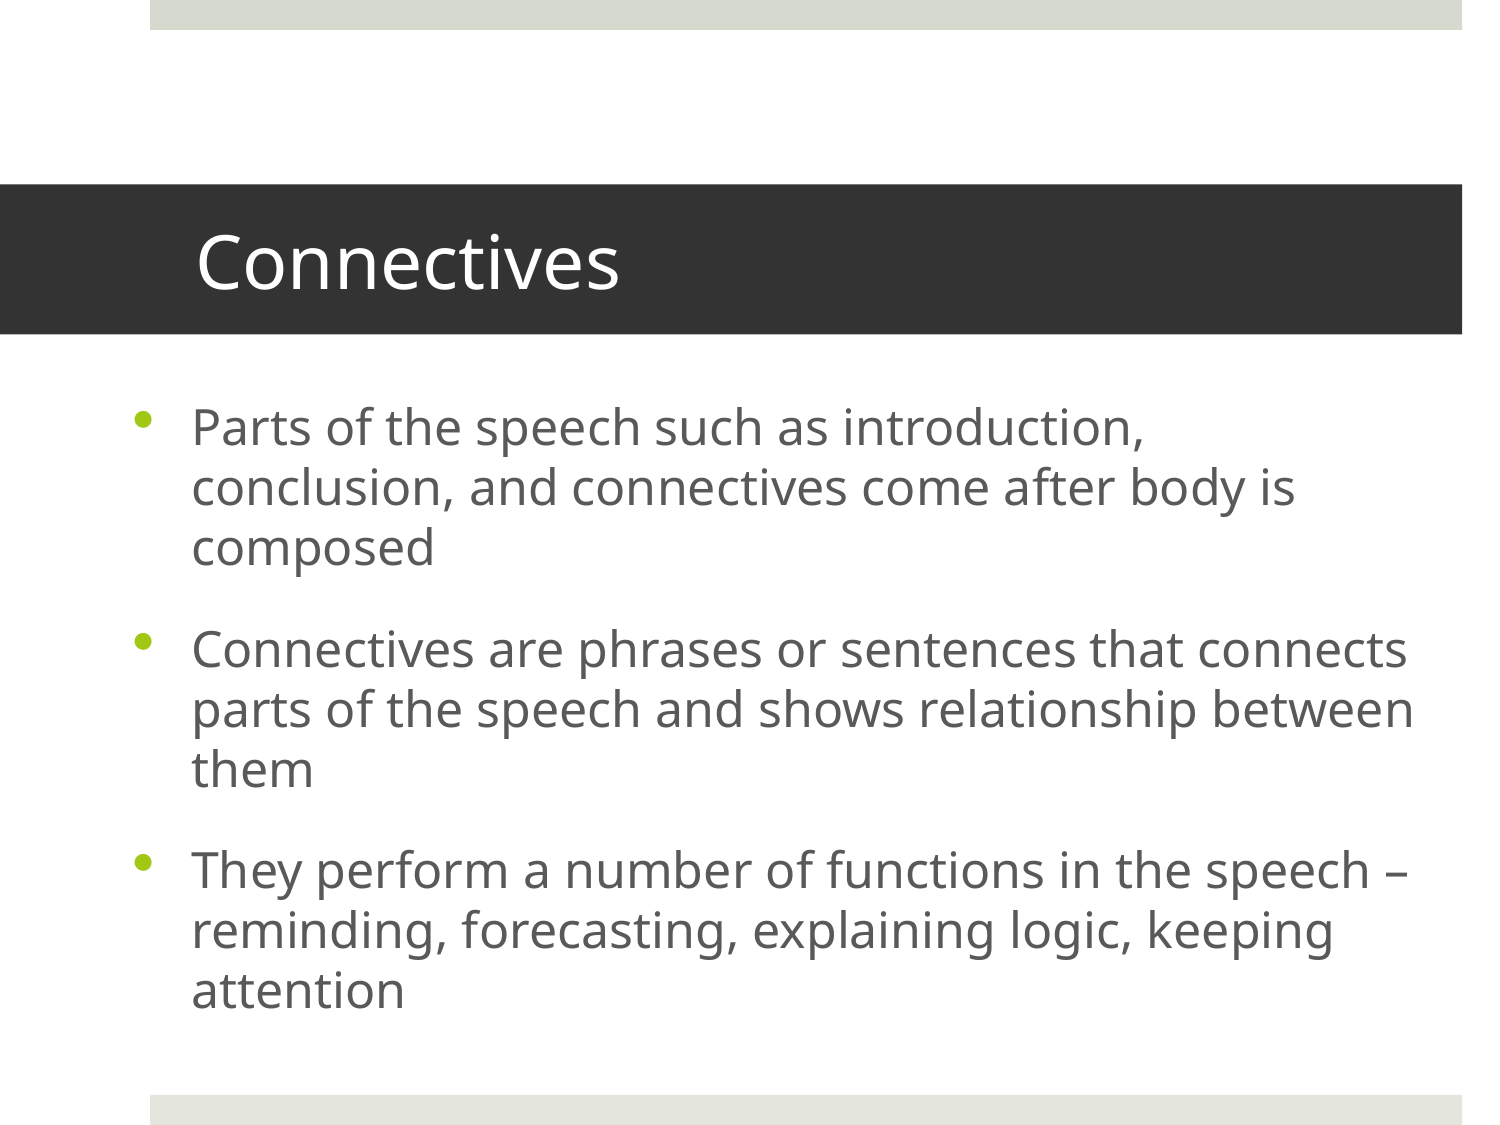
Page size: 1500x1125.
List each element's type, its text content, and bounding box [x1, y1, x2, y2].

list Parts of the speech such as introduction, conclusion, and connectives come after body is composed Connectives are phrases or sentences that connects parts of the speech and shows relationship between them They perform a number of functions in the speech – reminding, forecasting, explaining logic, keeping attention [119, 388, 1432, 1028]
title Connectives [0, 184, 1463, 335]
